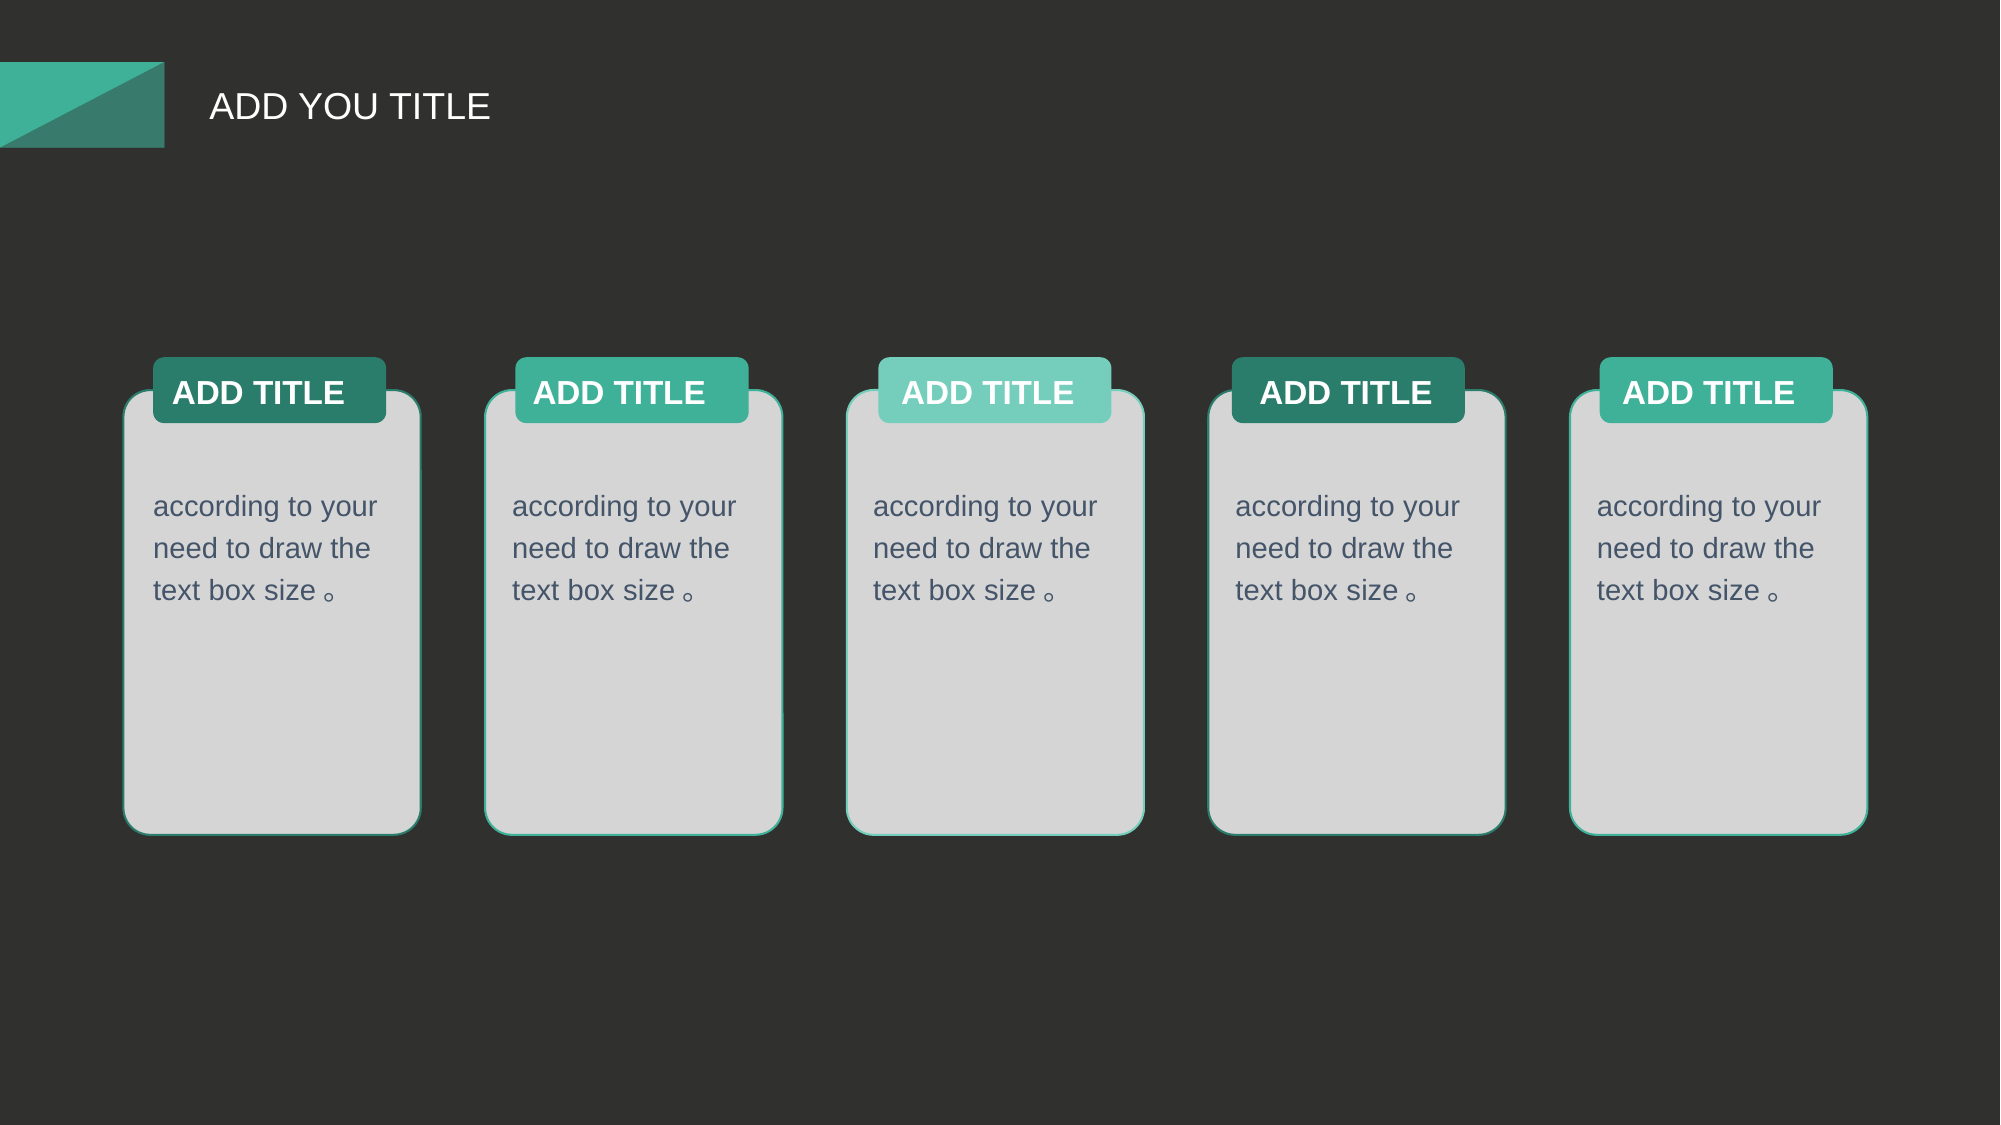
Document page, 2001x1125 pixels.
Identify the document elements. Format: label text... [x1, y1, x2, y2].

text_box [0, 61, 165, 148]
text_box ADD TITLE [1607, 364, 1841, 419]
text_box according to your need to draw the text box size。 [512, 480, 756, 607]
text_box according to your need to draw the text box size。 [1235, 480, 1479, 607]
text_box [515, 357, 748, 418]
text_box [878, 357, 1111, 424]
text_box [1231, 357, 1464, 424]
text_box [153, 357, 386, 424]
text_box ADD YOU TITLE [194, 74, 507, 135]
text_box ADD TITLE [1244, 364, 1478, 419]
text_box [1208, 390, 1506, 835]
text_box according to your need to draw the text box size。 [873, 480, 1117, 607]
text_box ADD TITLE [157, 364, 391, 419]
text_box ADD TITLE [886, 364, 1120, 419]
text_box [517, 419, 747, 424]
text_box according to your need to draw the text box size。 [153, 480, 397, 607]
text_box ADD TITLE [517, 364, 751, 419]
text_box [846, 389, 1144, 835]
text_box [1569, 390, 1868, 835]
text_box [123, 390, 421, 835]
text_box [485, 390, 783, 835]
text_box according to your need to draw the text box size。 [1596, 480, 1841, 607]
text_box [1599, 357, 1832, 424]
